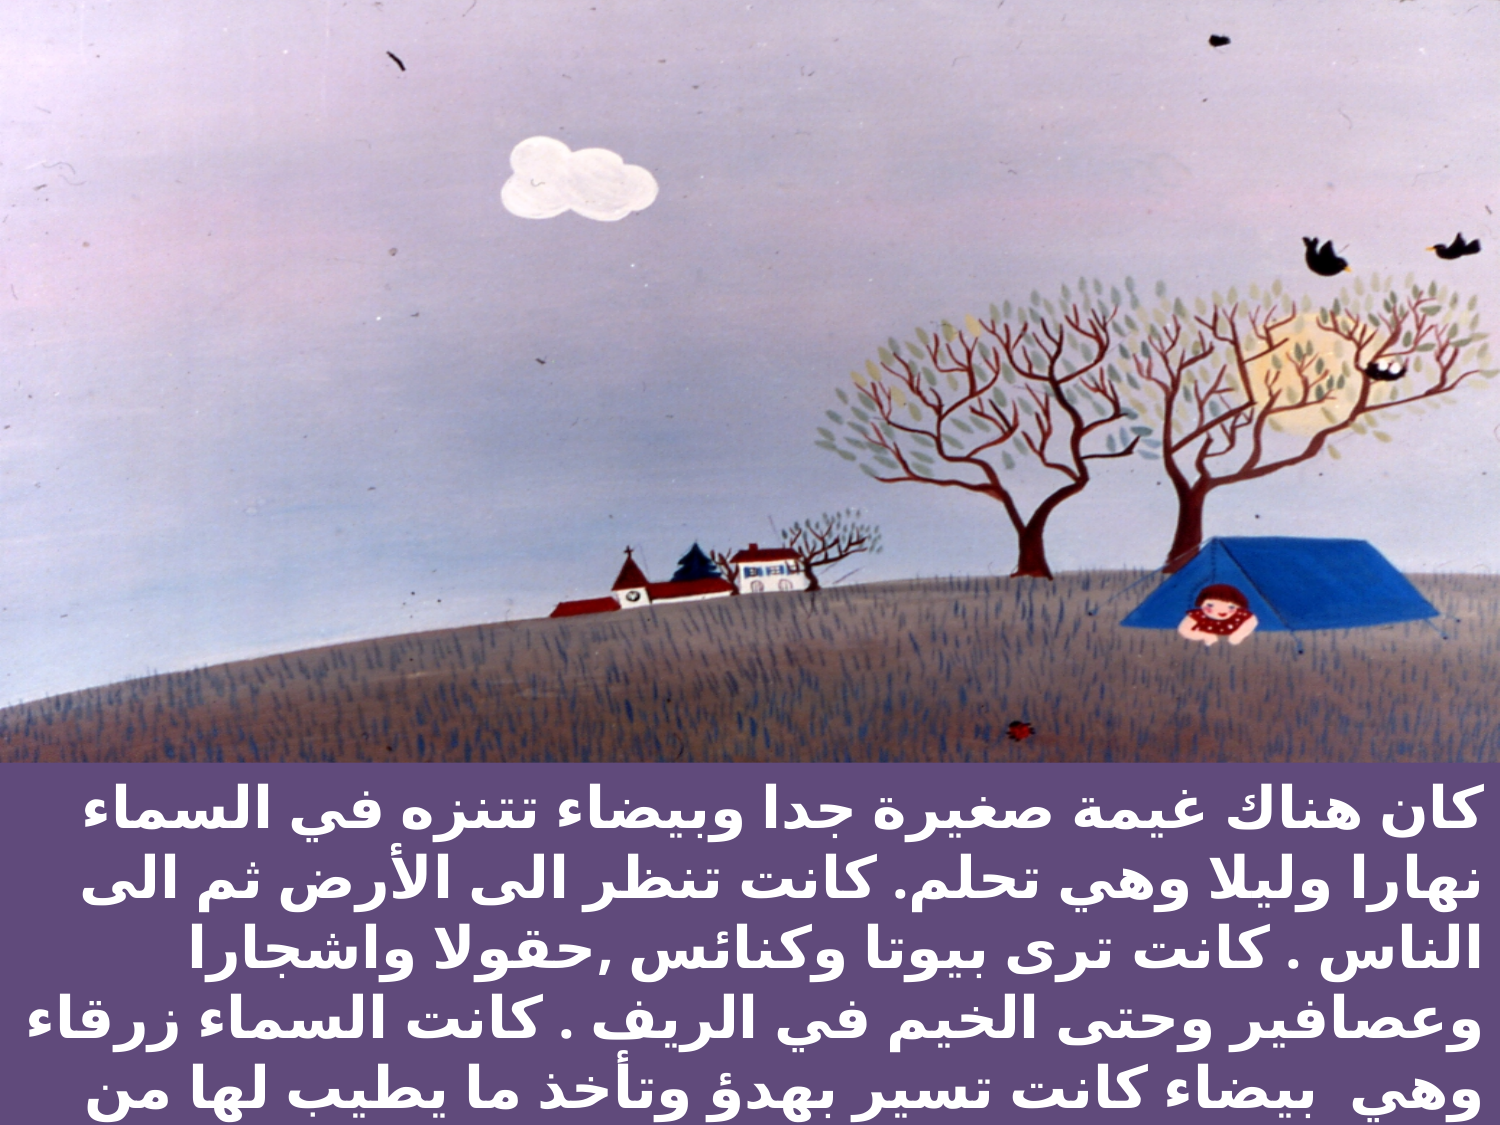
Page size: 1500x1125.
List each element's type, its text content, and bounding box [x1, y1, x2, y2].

text_box كان هناك غيمة صغيرة جدا وبيضاء تتنزه في السماء نهارا وليلا وهي تحلم. كانت تنظر الى الأرض ثم الى الناس . كانت ترى بيوتا وكنائس ,حقولا واشجارا وعصافير وحتى الخيم في الريف . كانت السماء زرقاء وهي بيضاء كانت تسير بهدؤ وتأخذ ما يطيب لها من الوقت. كانت تنظر الى كل شيء من فوق وهي تبتسم كانت تحب الجميع وكانت مسرورة [0, 770, 1500, 1125]
picture [0, 0, 1500, 763]
